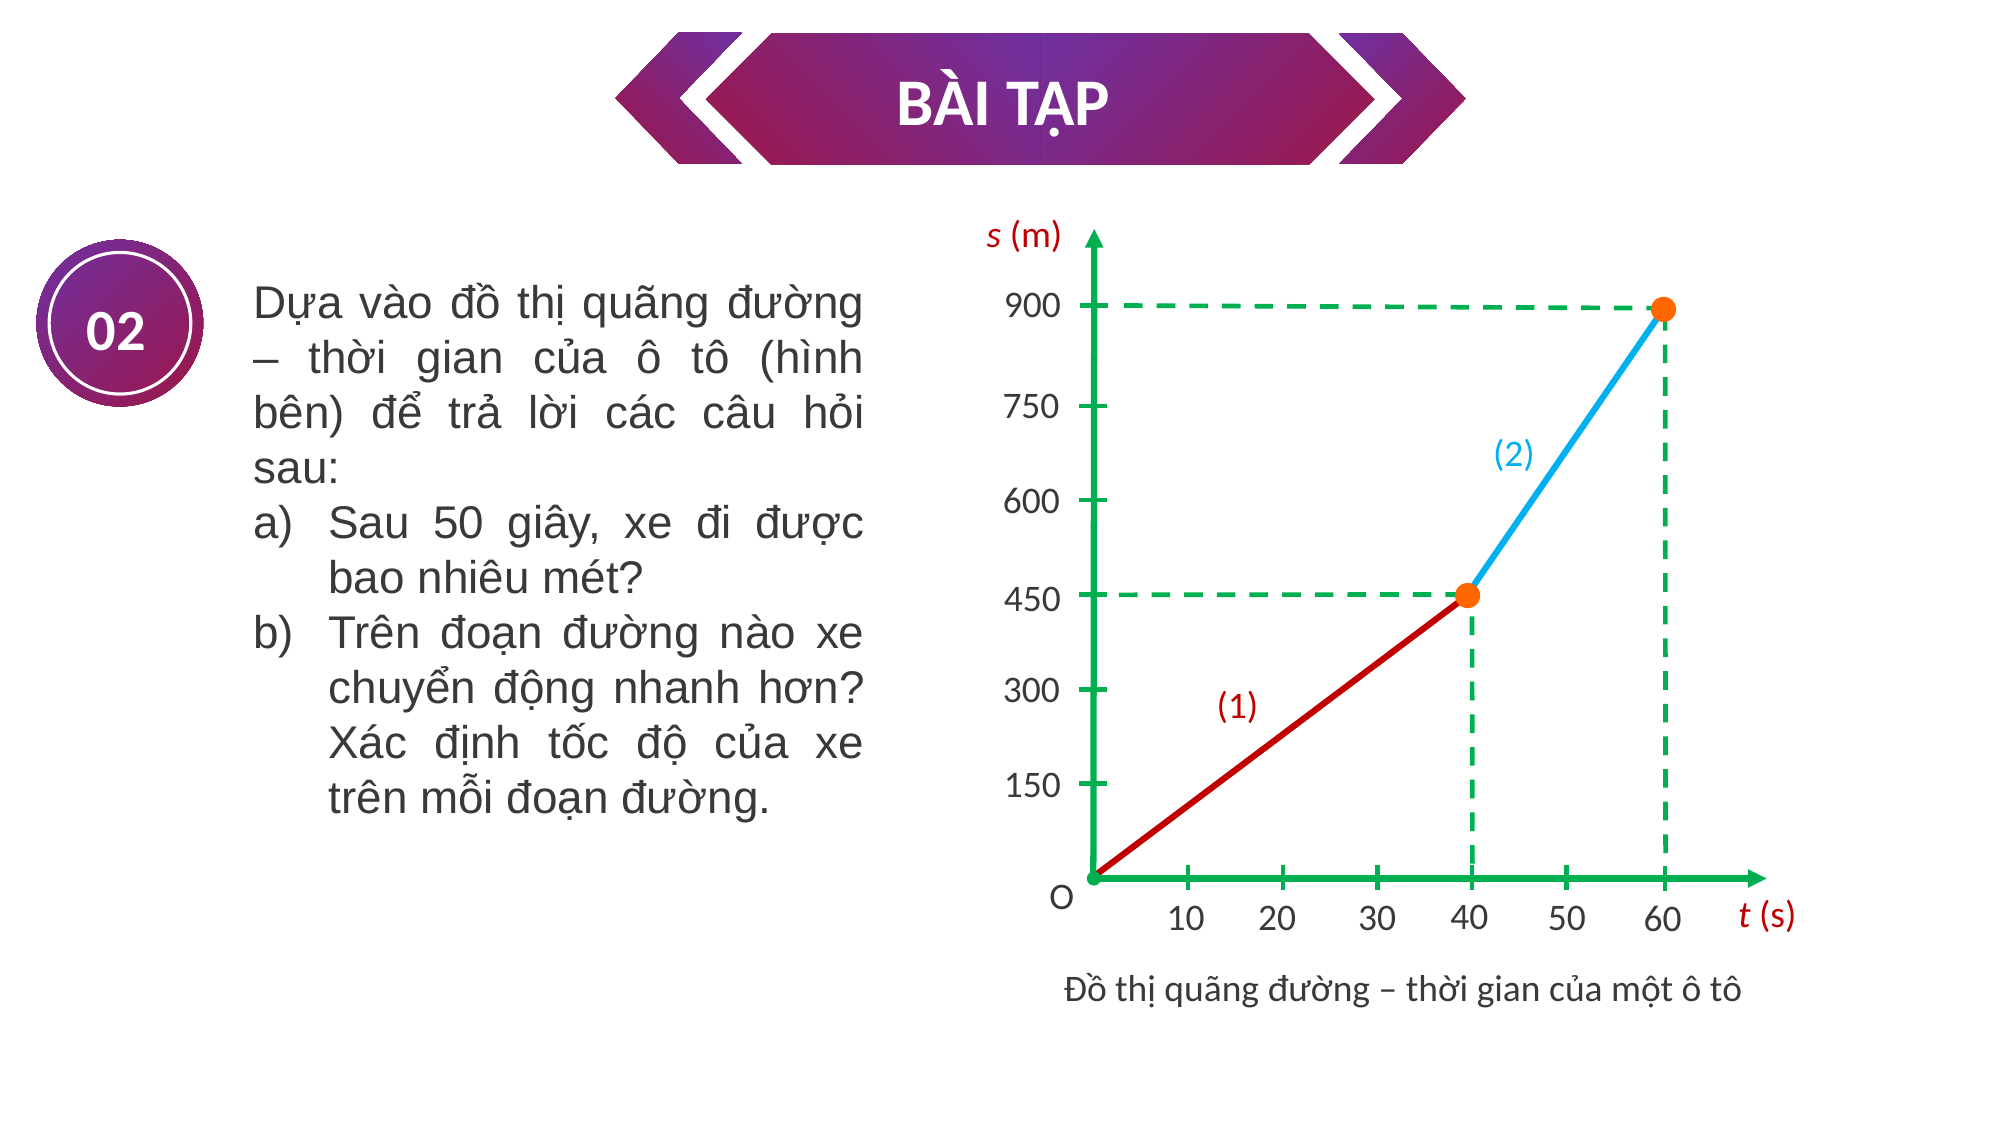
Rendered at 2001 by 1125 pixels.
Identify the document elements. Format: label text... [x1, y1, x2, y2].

text_box Đồ thị quãng đường – thời gian của một ô tô [1048, 956, 1826, 1017]
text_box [36, 239, 204, 407]
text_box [705, 33, 1375, 165]
text_box Dựa vào đồ thị quãng đường – thời gian của ô tô (hình bên) để trả lời các câu hỏi sau: Sau 50 giây, xe đi được bao nhiêu mét? Trên đoạn đường nào xe chuyển động nhanh hơn? Xác định tốc độ của xe trên mỗi đoạn đường. [238, 265, 880, 831]
text_box [1337, 32, 1468, 165]
text_box [614, 31, 744, 165]
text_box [971, 202, 1834, 947]
